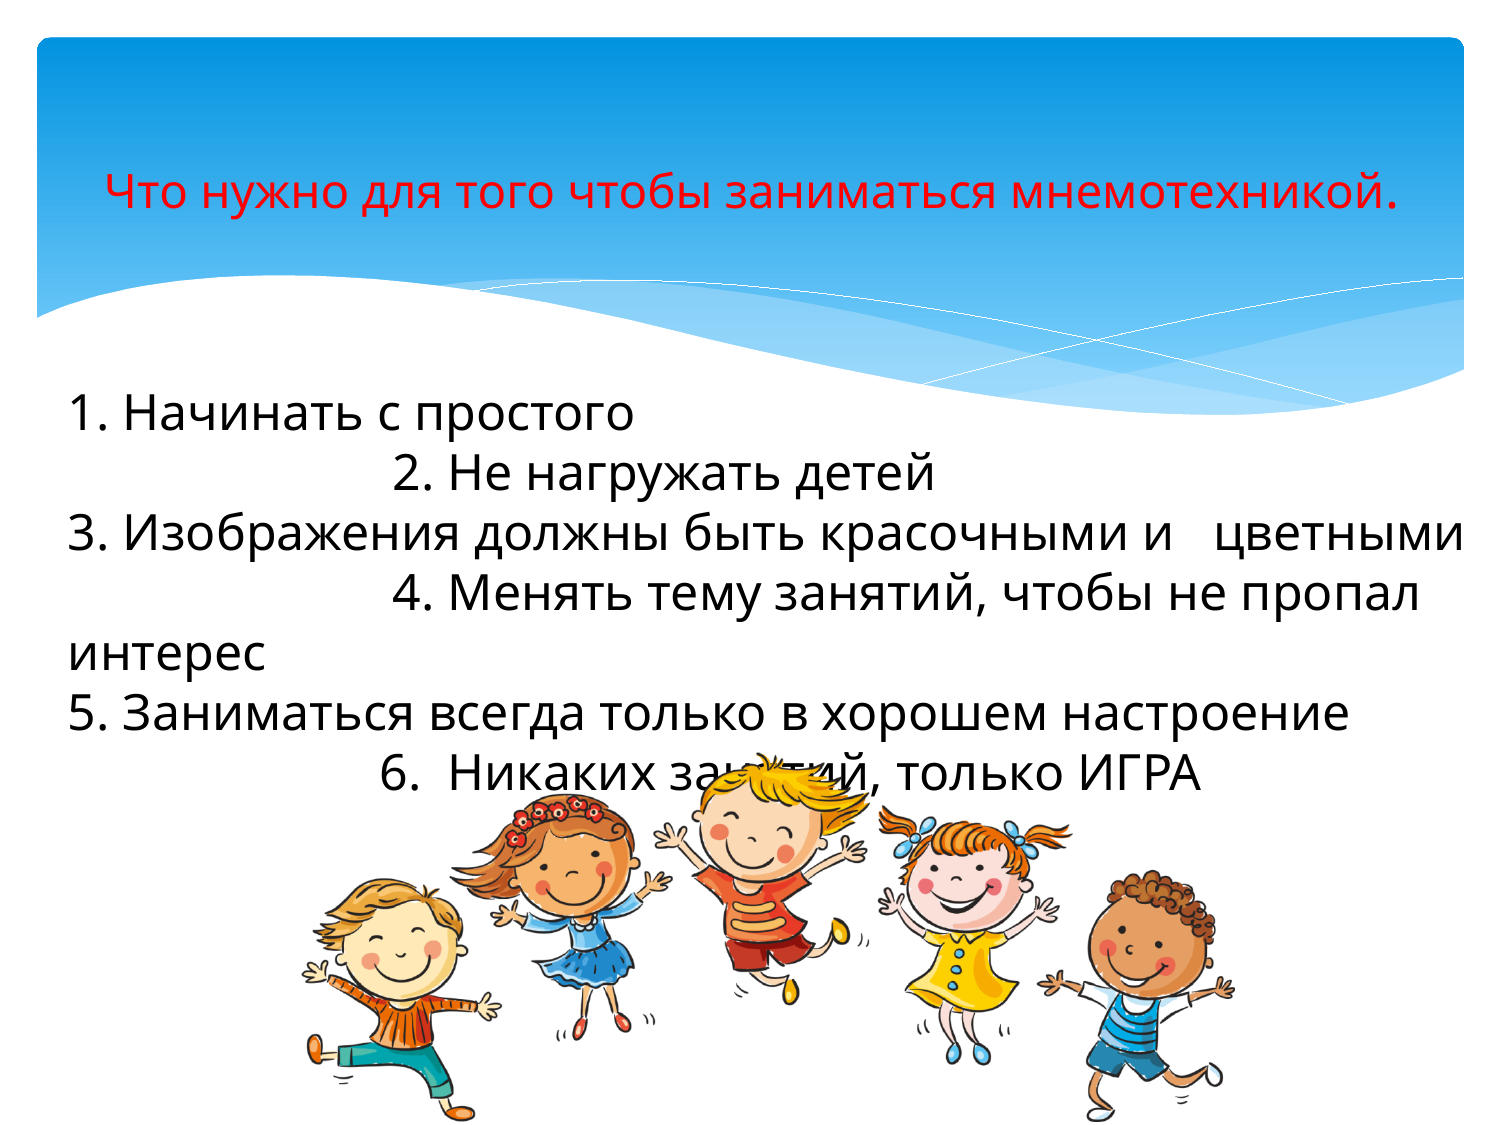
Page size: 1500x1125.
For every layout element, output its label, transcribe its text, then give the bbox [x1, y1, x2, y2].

text_box 1. Начинать с простого 2. Не нагружать детей 3. Изображения должны быть красочными и цветными 4. Менять тему занятий, чтобы не пропал интерес 5. Заниматься всегда только в хорошем настроение 6. Никаких занятий, только ИГРА [53, 373, 1500, 809]
picture [300, 751, 1235, 1123]
title Что нужно для того чтобы заниматься мнемотехникой. [76, 125, 1427, 313]
